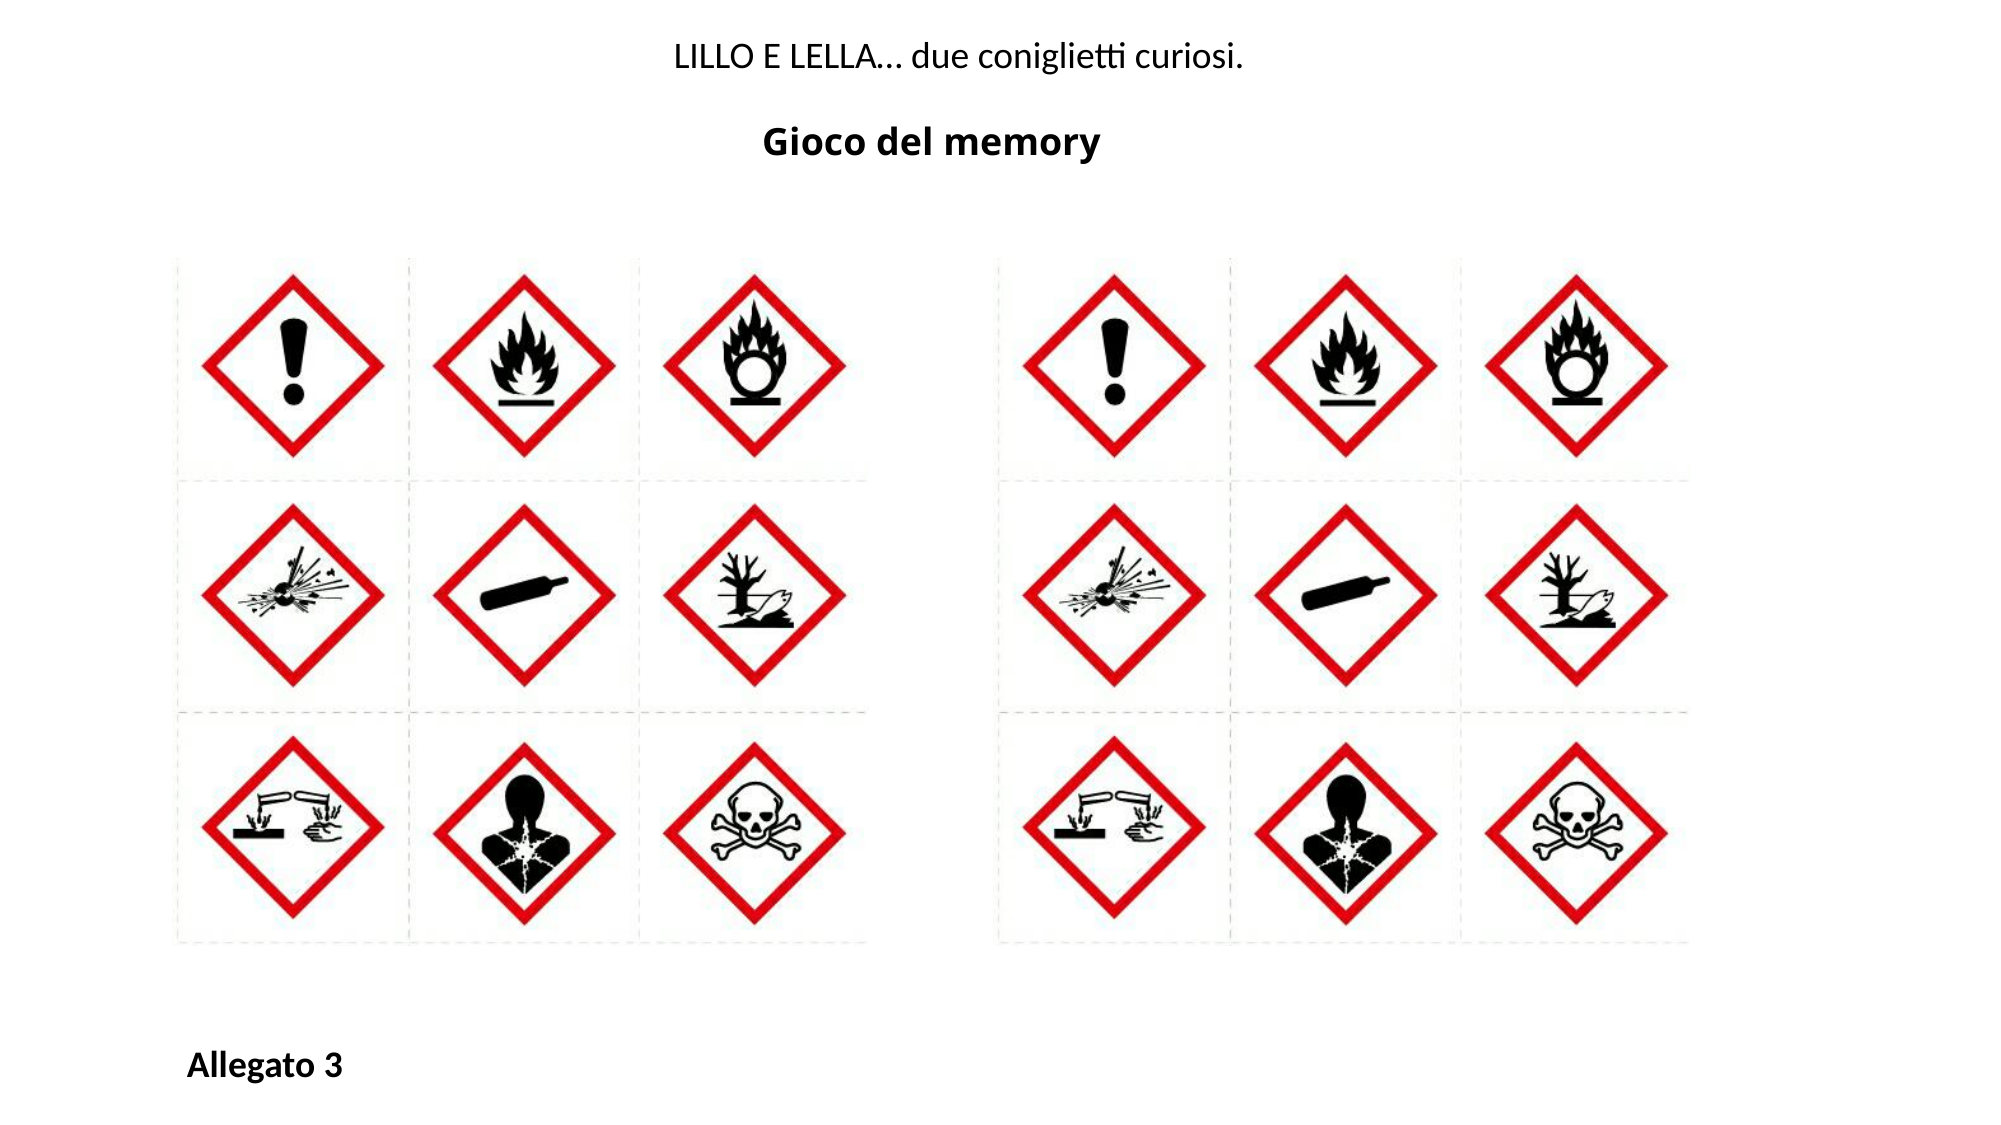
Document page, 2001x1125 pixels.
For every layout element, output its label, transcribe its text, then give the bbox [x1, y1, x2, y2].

picture [171, 258, 869, 946]
text_box Allegato 3 [172, 1032, 706, 1093]
text_box LILLO E LELLA… due coniglietti curiosi. [658, 23, 1955, 84]
picture [993, 258, 1691, 946]
text_box Gioco del memory [747, 110, 1555, 171]
